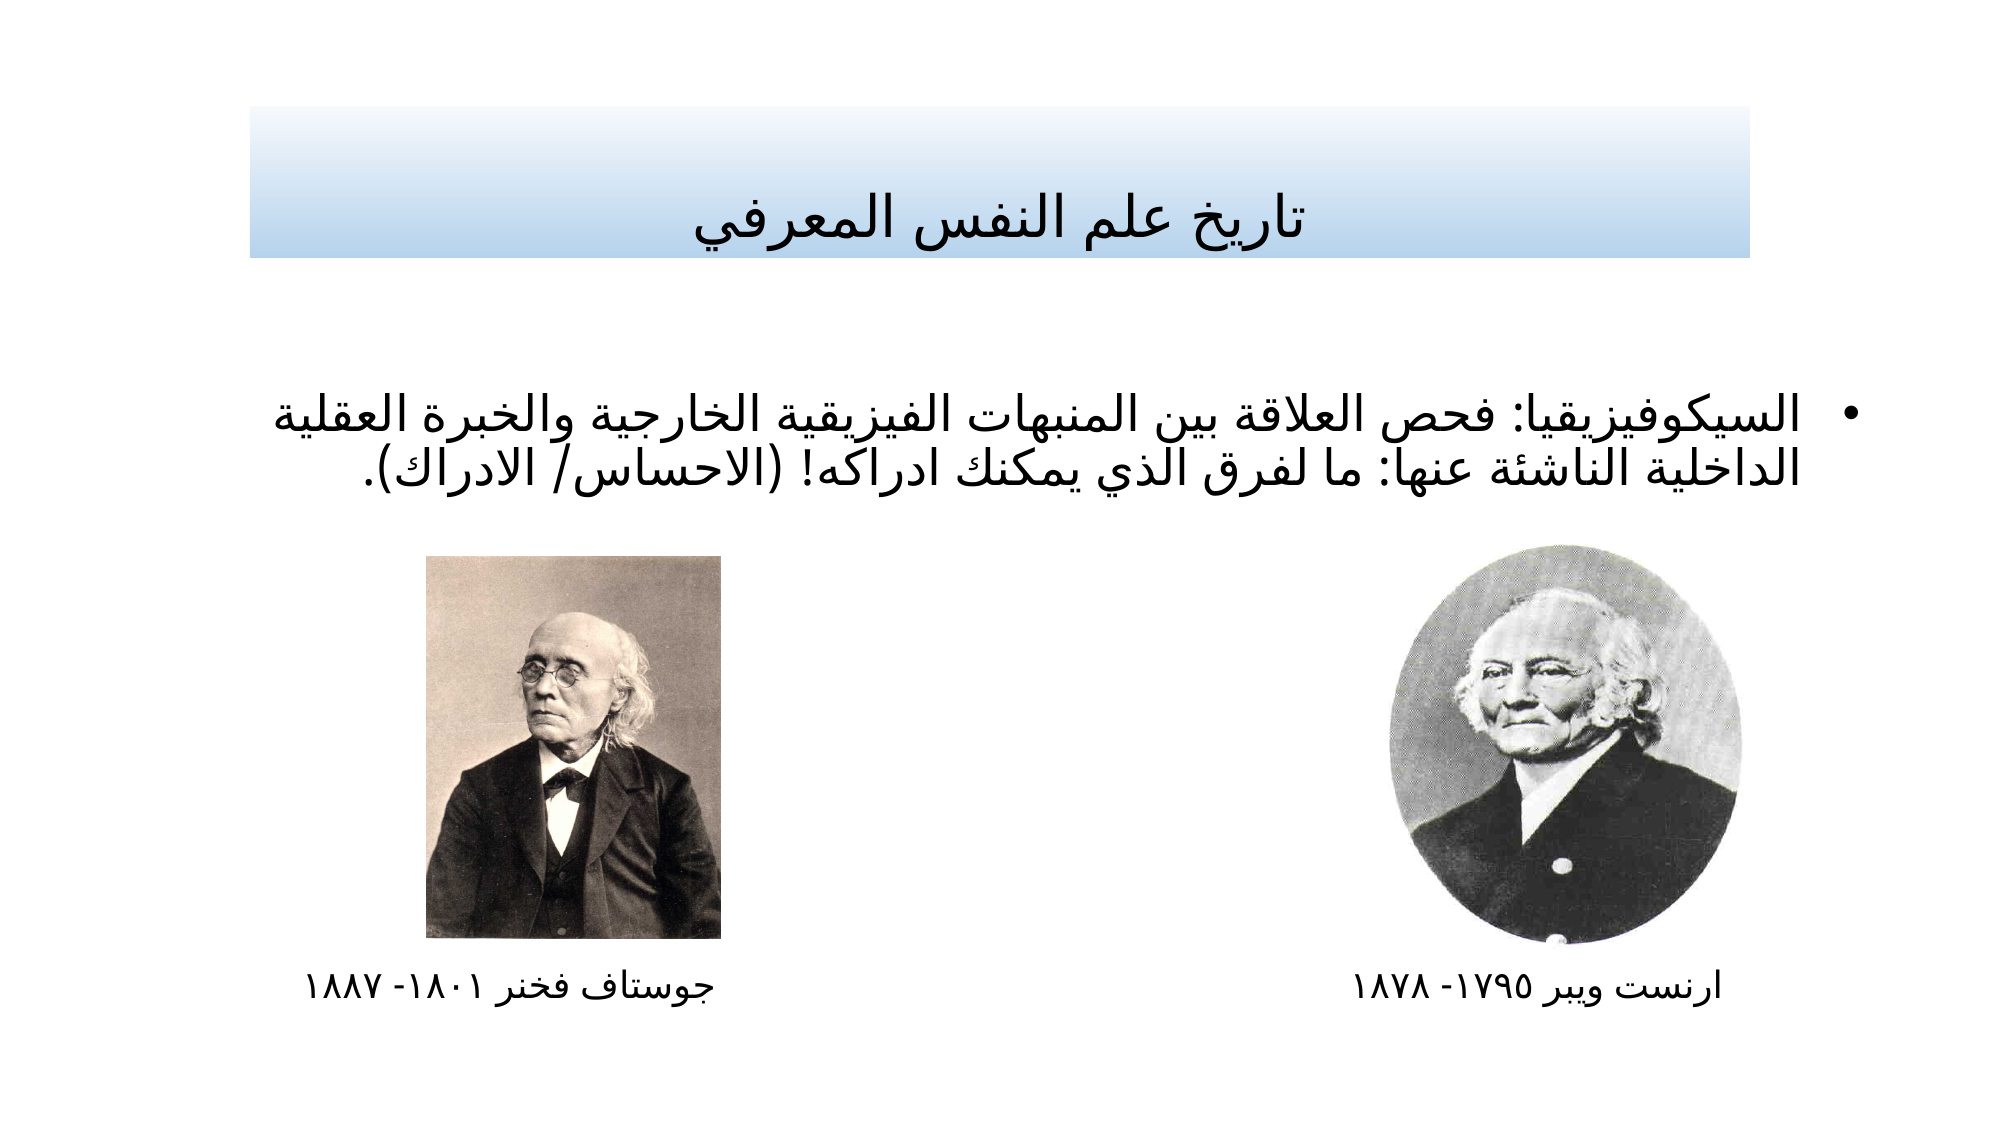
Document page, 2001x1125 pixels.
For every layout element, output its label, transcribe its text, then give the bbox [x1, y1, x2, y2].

title تاريخ علم النفس المعرفي [249, 106, 1750, 258]
picture [426, 556, 721, 939]
subtitle السيكوفيزيقيا: فحص العلاقة بين المنبهات الفيزيقية الخارجية والخبرة العقلية الداخلية الناشئة عنها: ما لفرق الذي يمكنك ادراكه! (الاحساس/ الادراك). ارنست ويبر ١٧٩٥- ١٨٧٨ جوستاف فخنر ١٨٠١- ١٨٨٧ [117, 299, 1875, 1095]
picture [1381, 538, 1750, 958]
